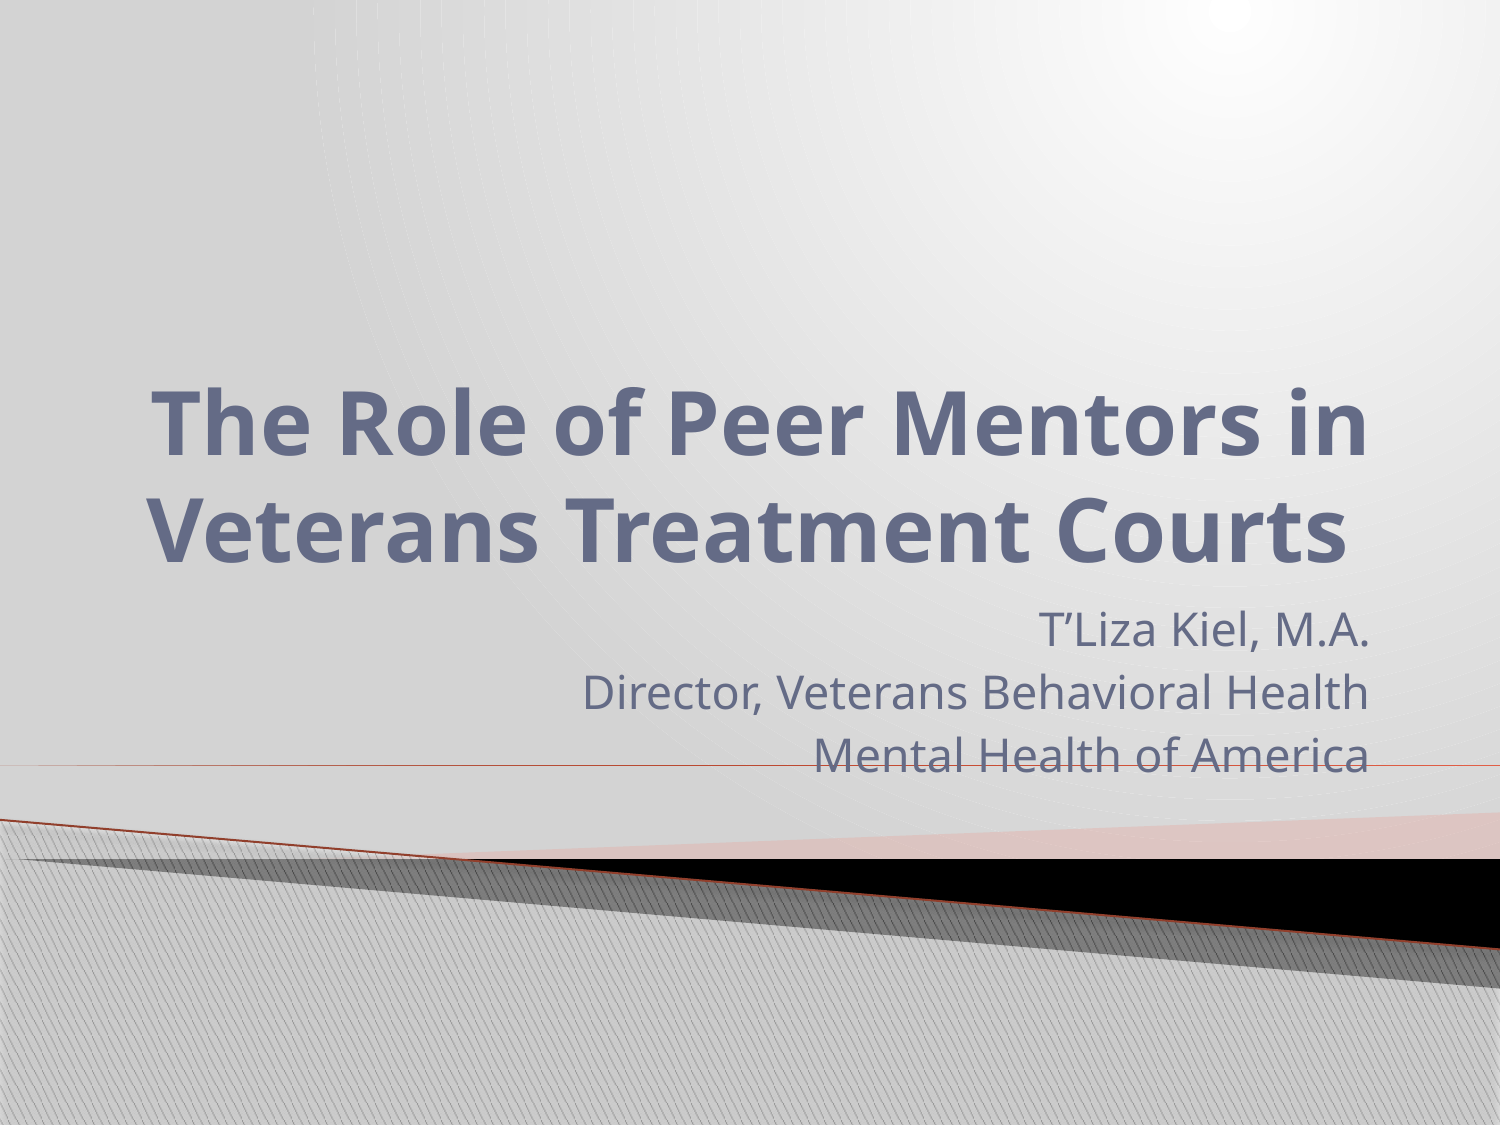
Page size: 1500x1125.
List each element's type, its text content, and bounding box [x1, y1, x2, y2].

picture [5, 859, 1500, 989]
title The Role of Peer Mentors in Veterans Treatment Courts [112, 287, 1388, 588]
subtitle T’Liza Kiel, M.A. Director, Veterans Behavioral Health Mental Health of America [112, 592, 1388, 790]
